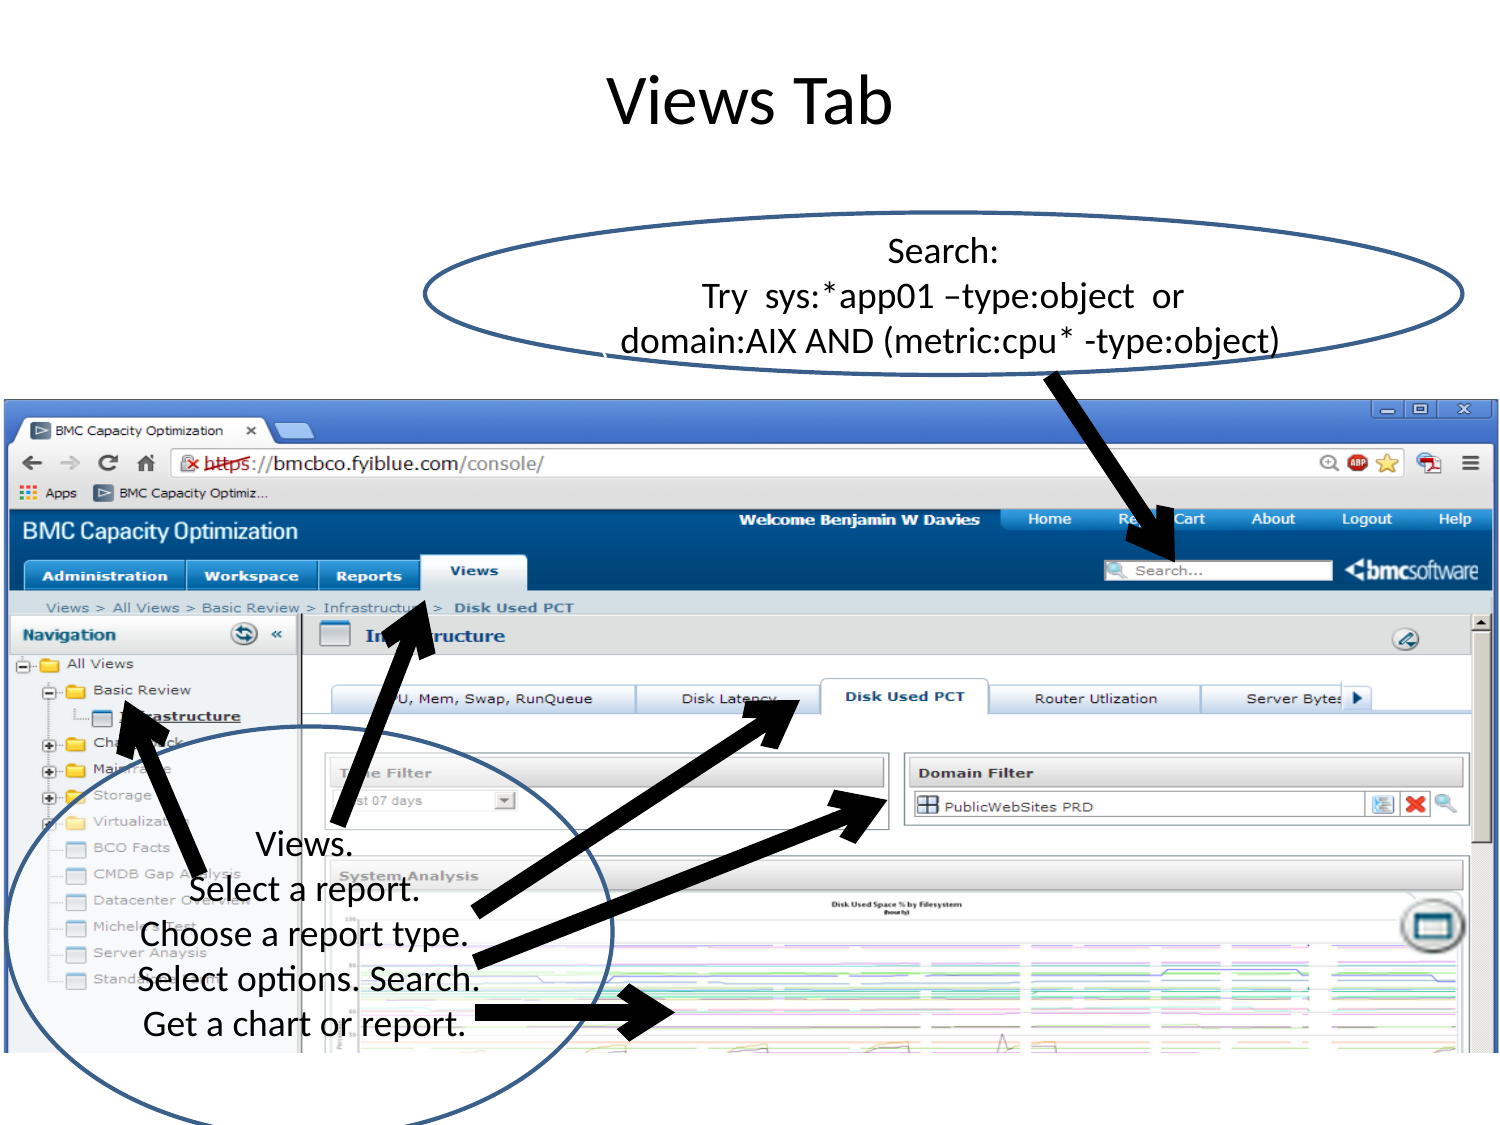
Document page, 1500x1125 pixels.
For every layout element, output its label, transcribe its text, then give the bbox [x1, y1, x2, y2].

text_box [1049, 374, 1176, 563]
picture [3, 399, 1499, 1054]
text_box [474, 699, 801, 913]
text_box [337, 599, 426, 826]
text_box Search: Try sys:*app01 –type:object or (-domain:AIX AND (metric:cpu* -type:object) [422, 210, 1465, 378]
text_box Views. Select a report. Choose a report type. Select options. Search. Get a chart or report. [69, 1061, 549, 1125]
title Views Tab [75, 45, 1425, 233]
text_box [474, 799, 888, 963]
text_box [124, 699, 201, 876]
